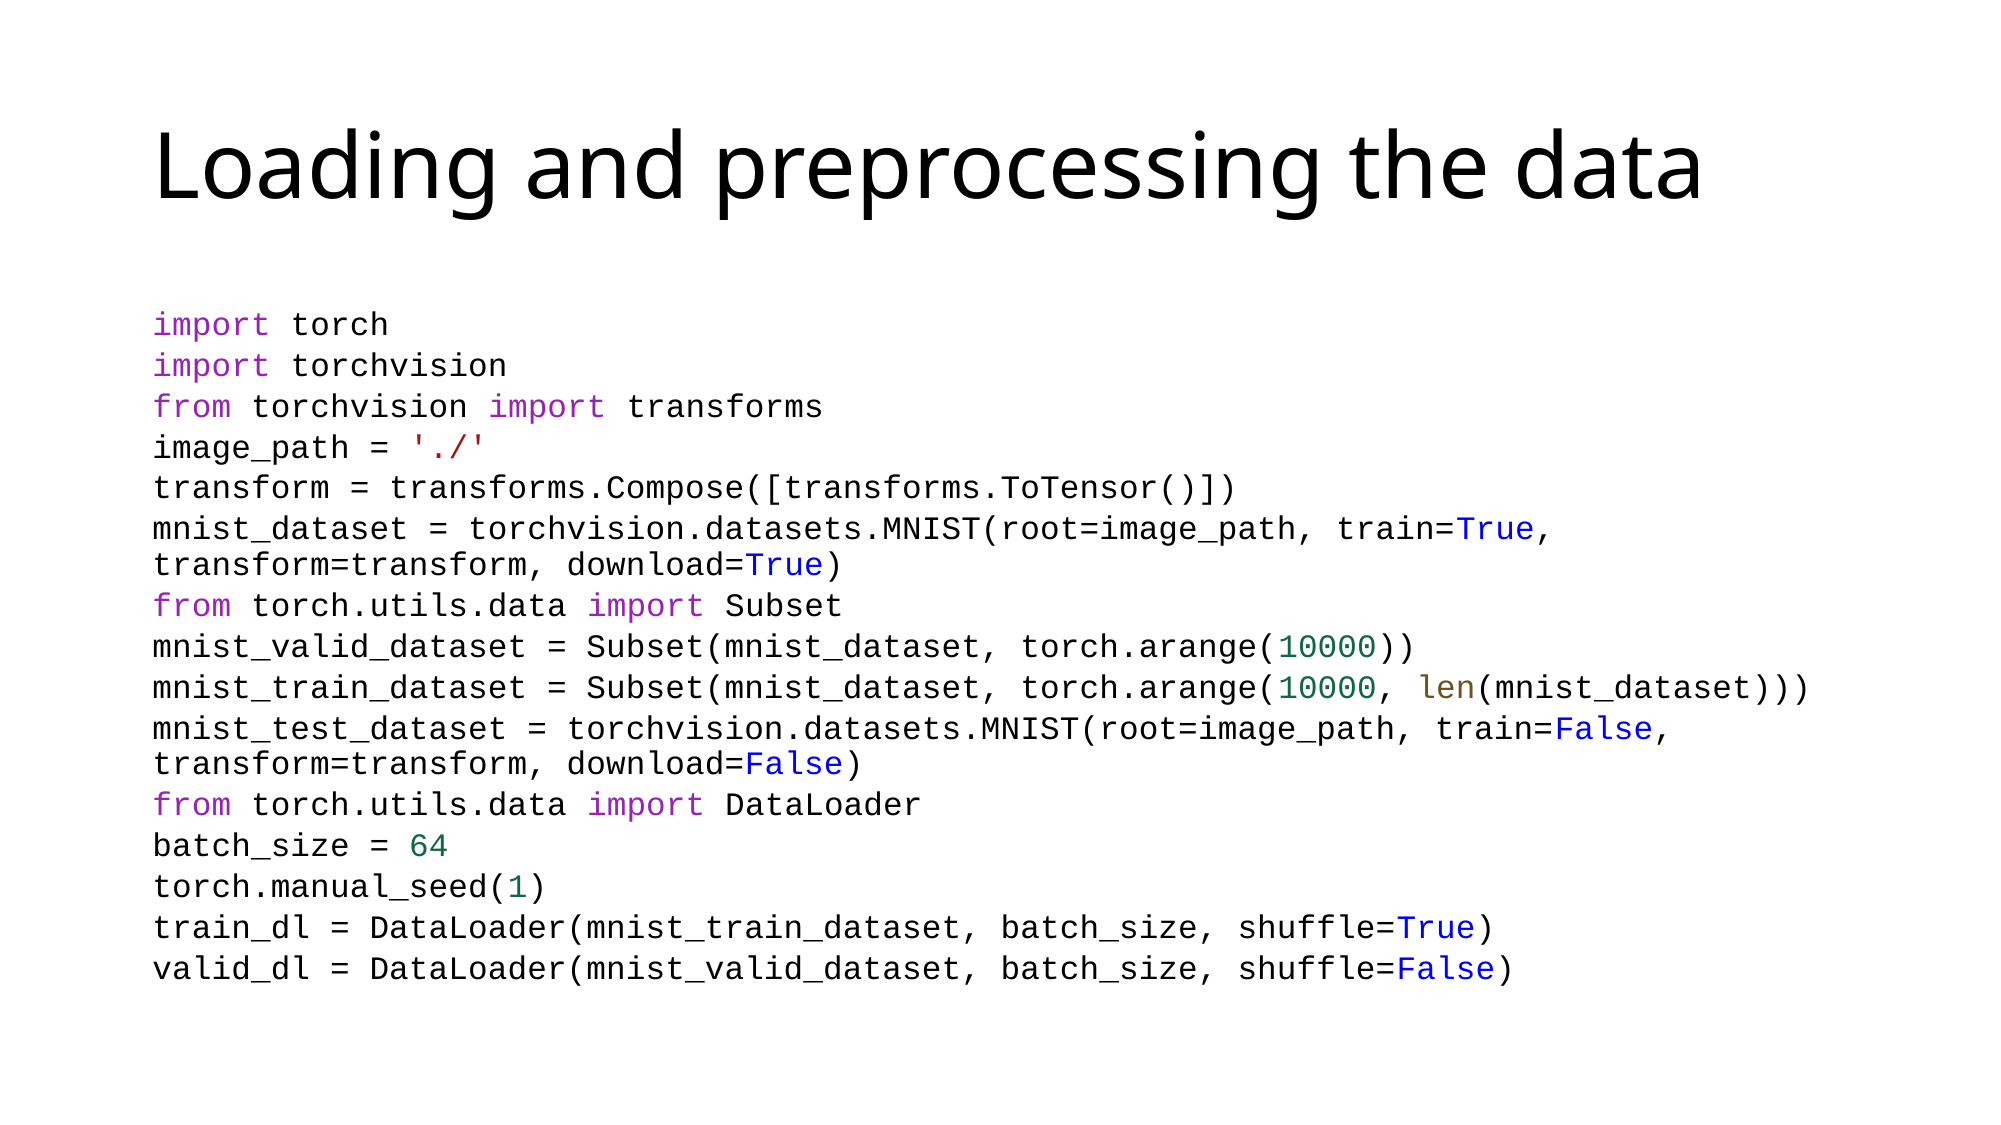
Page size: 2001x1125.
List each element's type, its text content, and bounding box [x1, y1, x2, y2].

list import torch import torchvision from torchvision import transforms image_path = './' transform = transforms.Compose([transforms.ToTensor()]) mnist_dataset = torchvision.datasets.MNIST(root=image_path, train=True, transform=transform, download=True) from torch.utils.data import Subset mnist_valid_dataset = Subset(mnist_dataset, torch.arange(10000)) mnist_train_dataset = Subset(mnist_dataset, torch.arange(10000, len(mnist_dataset))) mnist_test_dataset = torchvision.datasets.MNIST(root=image_path, train=False, transform=transform, download=False) from torch.utils.data import DataLoader batch_size = 64 torch.manual_seed(1) train_dl = DataLoader(mnist_train_dataset, batch_size, shuffle=True) valid_dl = DataLoader(mnist_valid_dataset, batch_size, shuffle=False) [137, 299, 1863, 1014]
title Loading and preprocessing the data [137, 59, 1863, 278]
